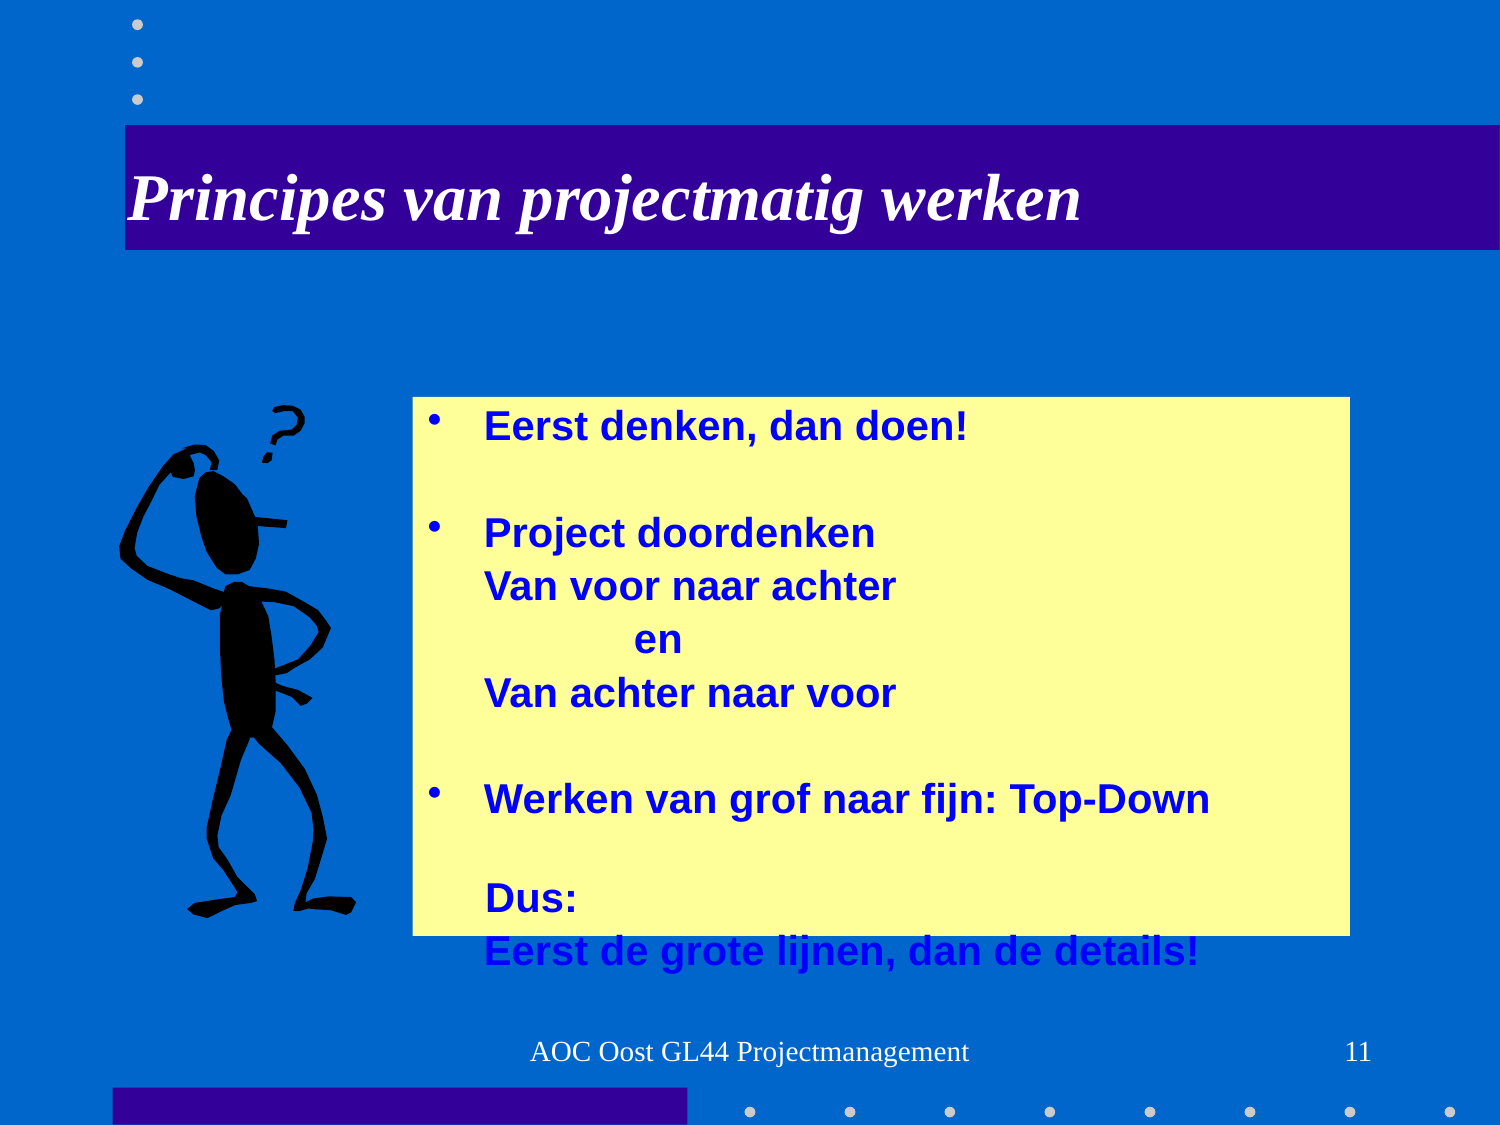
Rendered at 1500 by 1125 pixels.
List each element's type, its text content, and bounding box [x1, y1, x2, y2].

list Eerst denken, dan doen! Project doordenken Van voor naar achter en Van achter naar voor Werken van grof naar fijn: Top-Down Dus: Eerst de grote lijnen, dan de details! [412, 396, 1350, 936]
slide_number 11 [1074, 1012, 1388, 1088]
title Principes van projectmatig werken [112, 99, 1388, 288]
footer AOC Oost GL44 Projectmanagement [512, 1012, 988, 1088]
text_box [118, 404, 359, 921]
